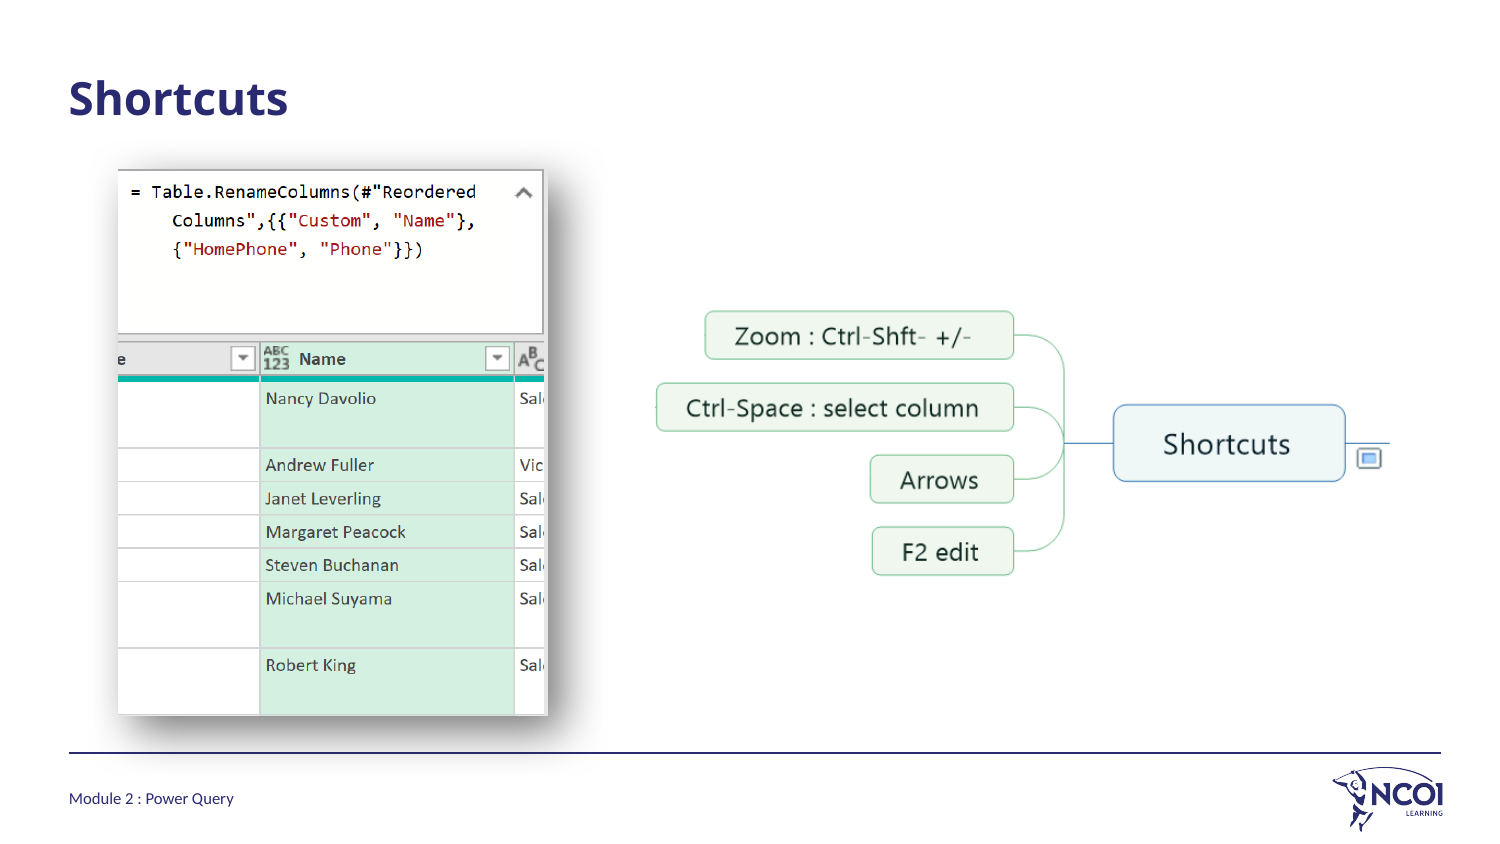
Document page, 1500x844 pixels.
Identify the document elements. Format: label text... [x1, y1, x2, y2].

picture [118, 169, 548, 717]
footer Module 2 : Power Query [53, 775, 561, 821]
title Shortcuts [68, 23, 1264, 125]
picture [585, 223, 1461, 632]
picture [1310, 743, 1465, 844]
